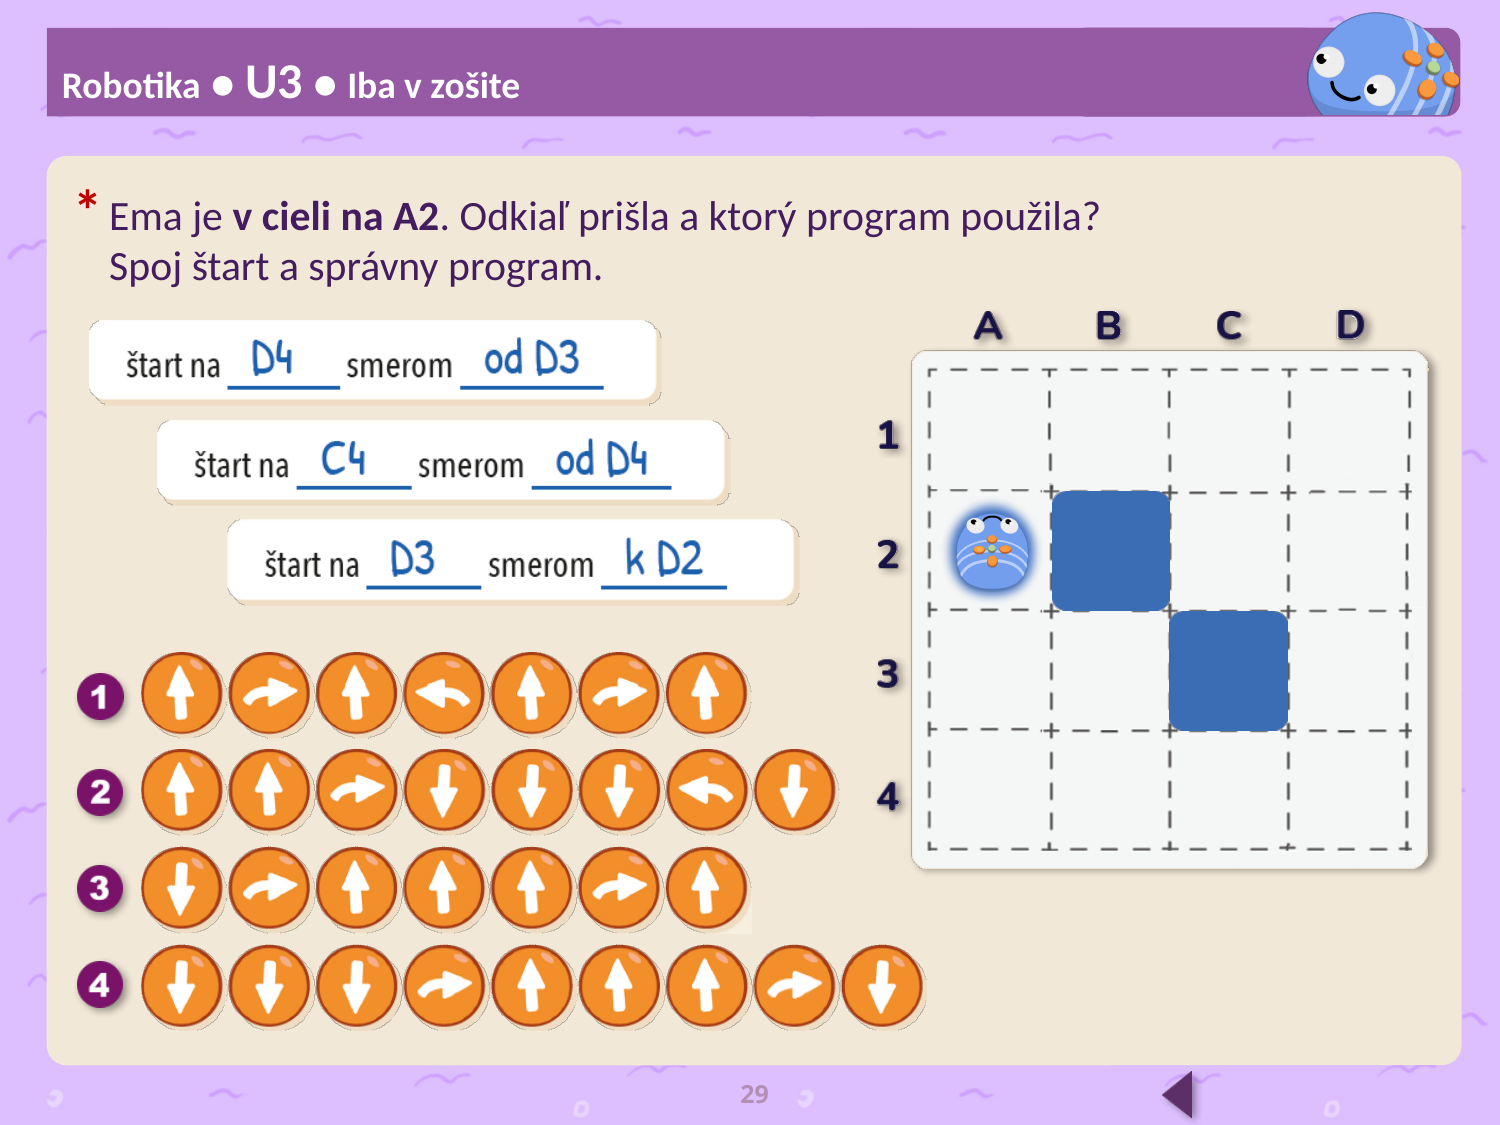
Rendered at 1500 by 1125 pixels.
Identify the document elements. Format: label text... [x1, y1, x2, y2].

picture [140, 944, 927, 1031]
picture [77, 865, 123, 912]
picture [227, 519, 800, 606]
picture [77, 769, 123, 816]
slide_number 29 [718, 1067, 792, 1125]
picture [157, 420, 731, 506]
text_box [876, 310, 1429, 869]
text_box Ema je v cieli na A2. Odkiaľ prišla a ktorý program použila? Spoj štart a správny program. [94, 181, 1182, 296]
picture [140, 846, 752, 934]
picture [77, 673, 124, 720]
title Robotika ● U3 ● Iba v zošite [46, 27, 1307, 117]
picture [0, 0, 1500, 1125]
picture [140, 749, 840, 836]
text_box * [58, 166, 112, 251]
picture [77, 961, 123, 1008]
text_box [45, 154, 1463, 1067]
picture [89, 320, 662, 406]
picture [140, 652, 752, 739]
